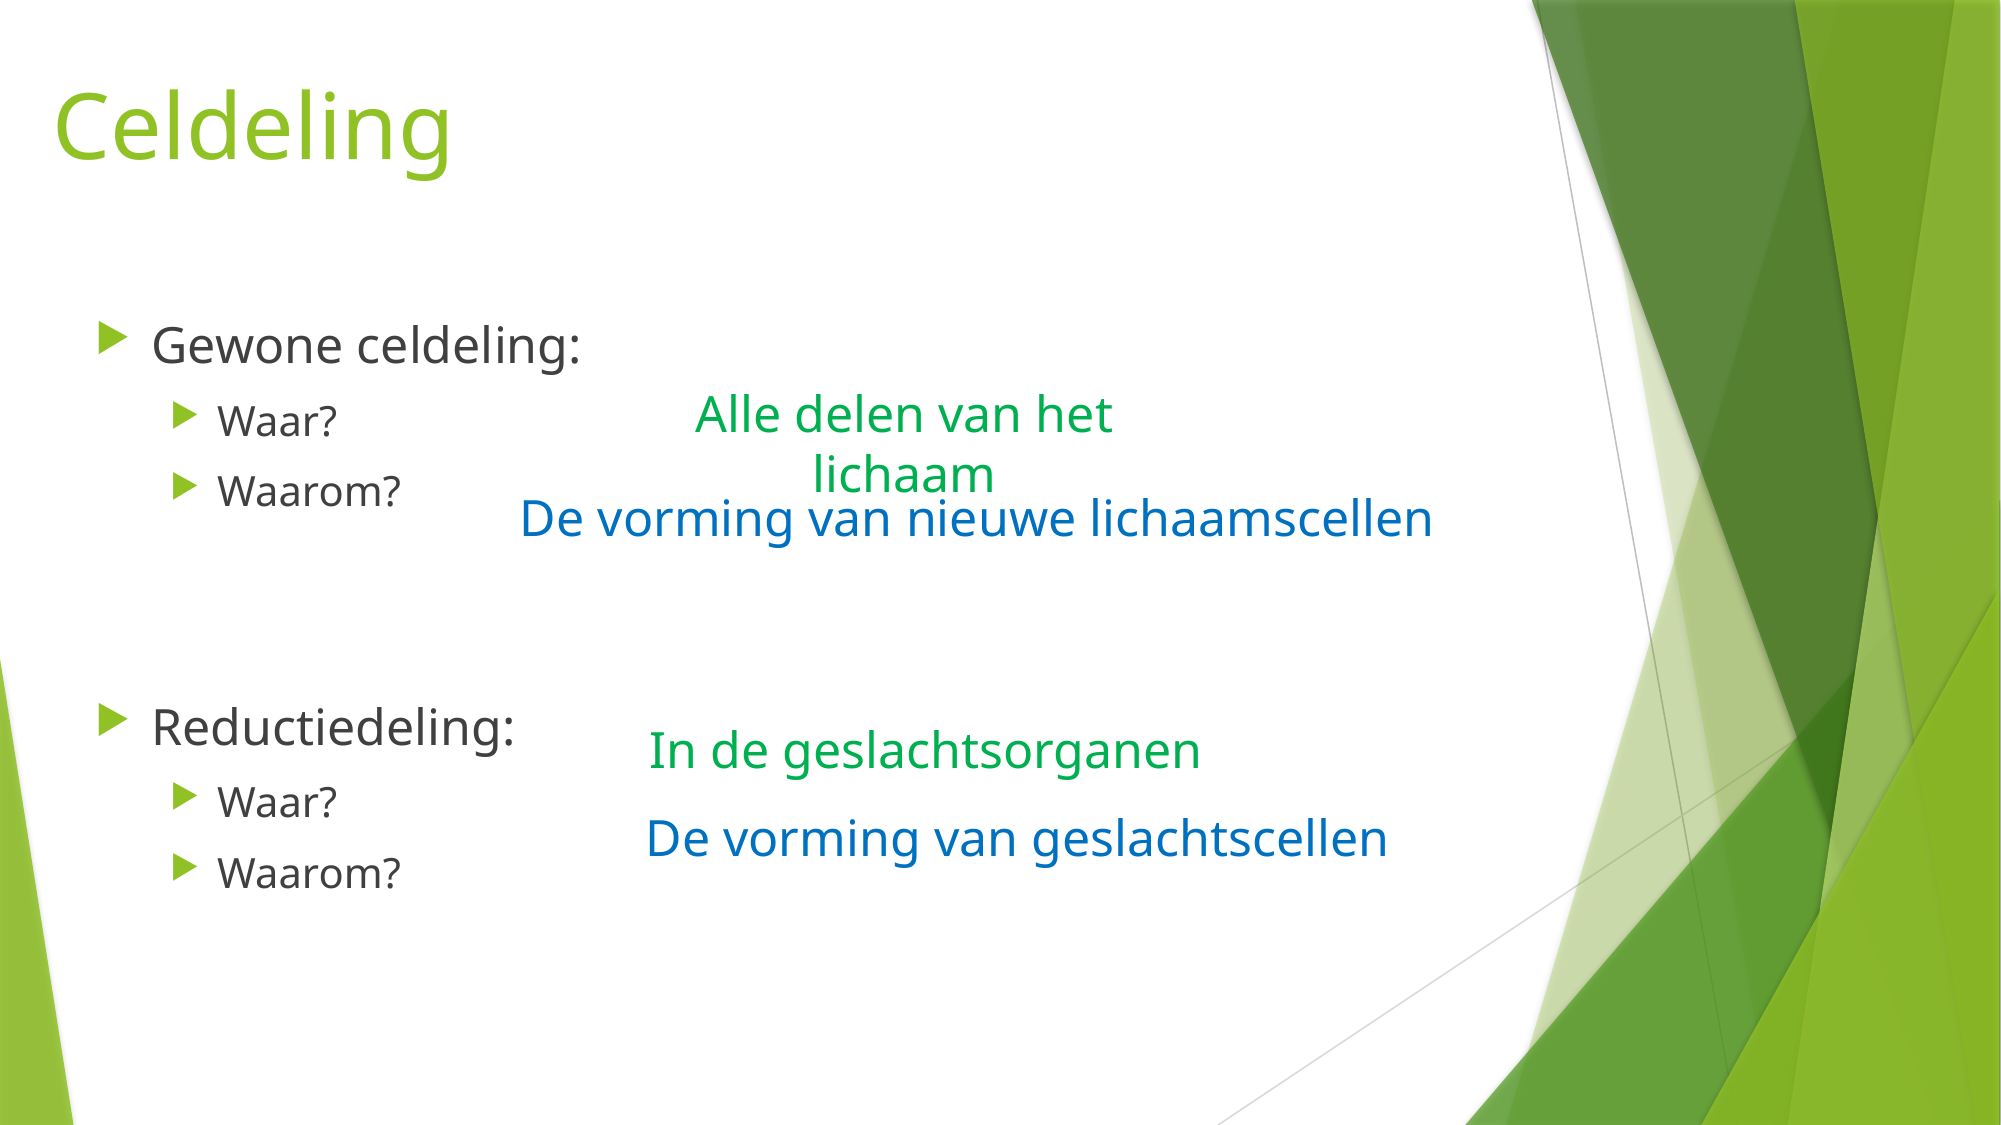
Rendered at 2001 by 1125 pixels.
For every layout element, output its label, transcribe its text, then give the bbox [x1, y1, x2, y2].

text_box In de geslachtsorganen [633, 710, 1219, 786]
text_box Alle delen van het lichaam [611, 375, 1197, 479]
text_box Celdeling [37, 29, 1388, 217]
text_box De vorming van geslachtscellen [630, 798, 1406, 874]
text_box De vorming van nieuwe lichaamscellen [505, 479, 1451, 554]
list Gewone celdeling: Waar? Waarom? Reductiedeling: Waar? Waarom? [80, 305, 1491, 943]
